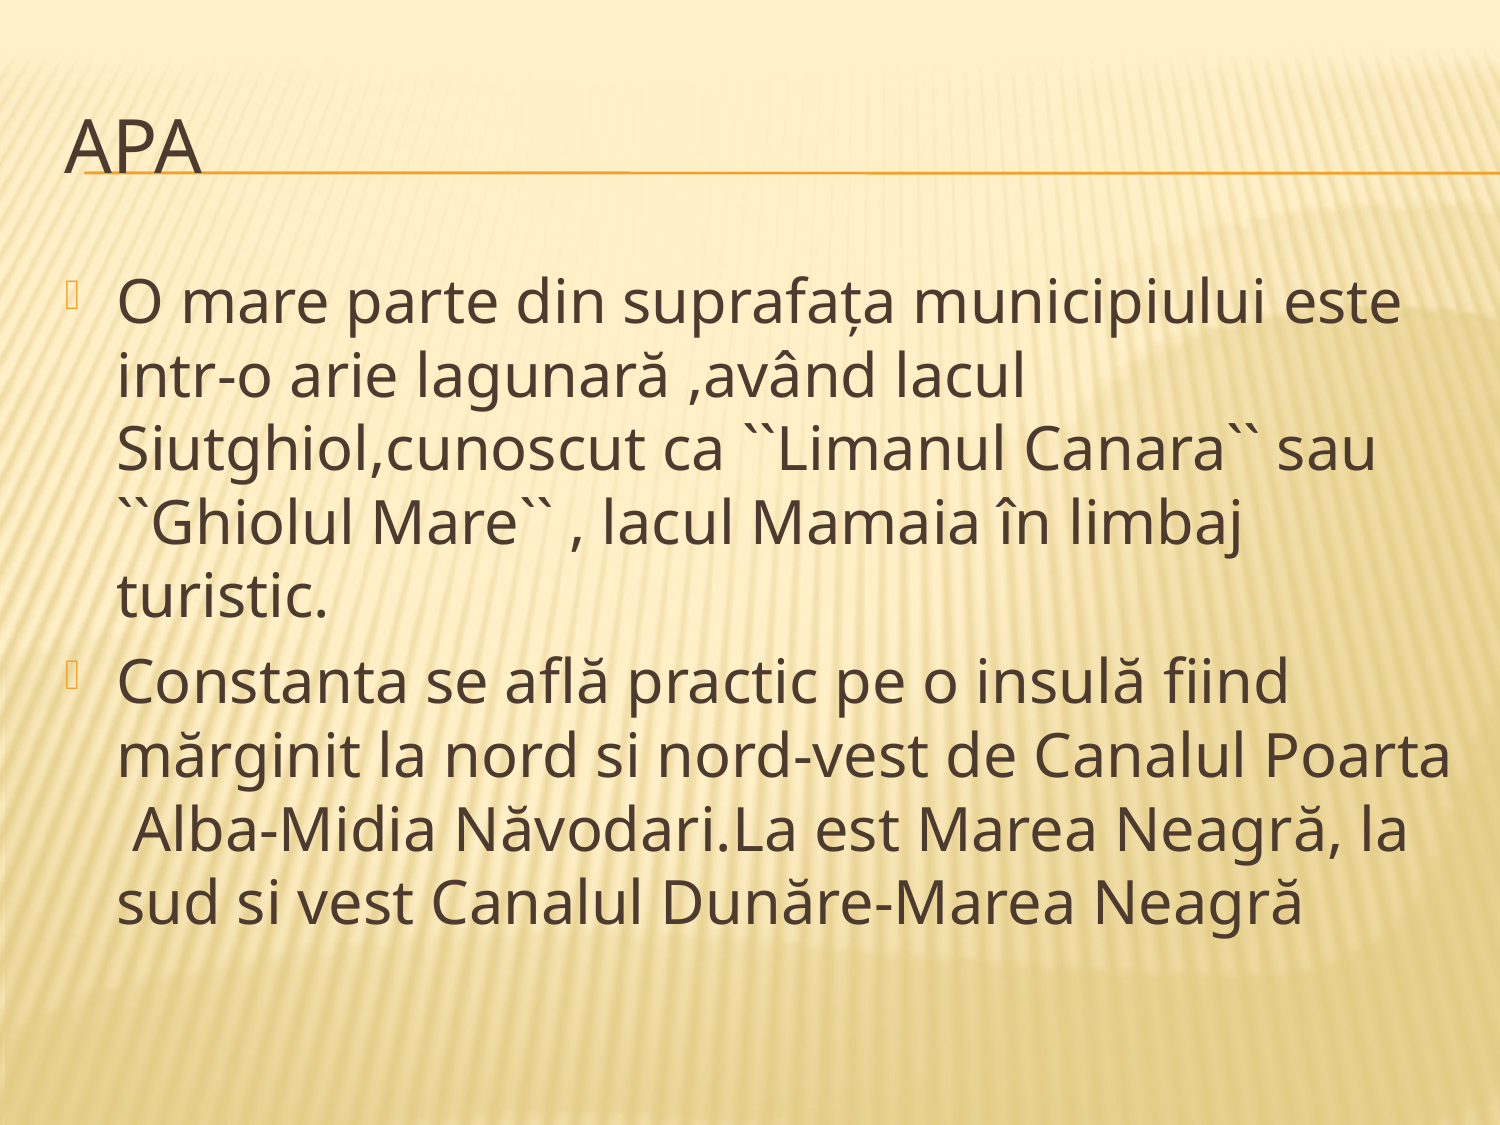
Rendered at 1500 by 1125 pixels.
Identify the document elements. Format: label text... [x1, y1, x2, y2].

title apa [50, 75, 1475, 213]
list O mare parte din suprafața municipiului este intr-o arie lagunară ,având lacul Siutghiol,cunoscut ca ``Limanul Canara`` sau ``Ghiolul Mare`` , lacul Mamaia în limbaj turistic. Constanta se află practic pe o insulă fiind mărginit la nord si nord-vest de Canalul Poarta Alba-Midia Năvodari.La est Marea Neagră, la sud si vest Canalul Dunăre-Marea Neagră [50, 254, 1475, 998]
